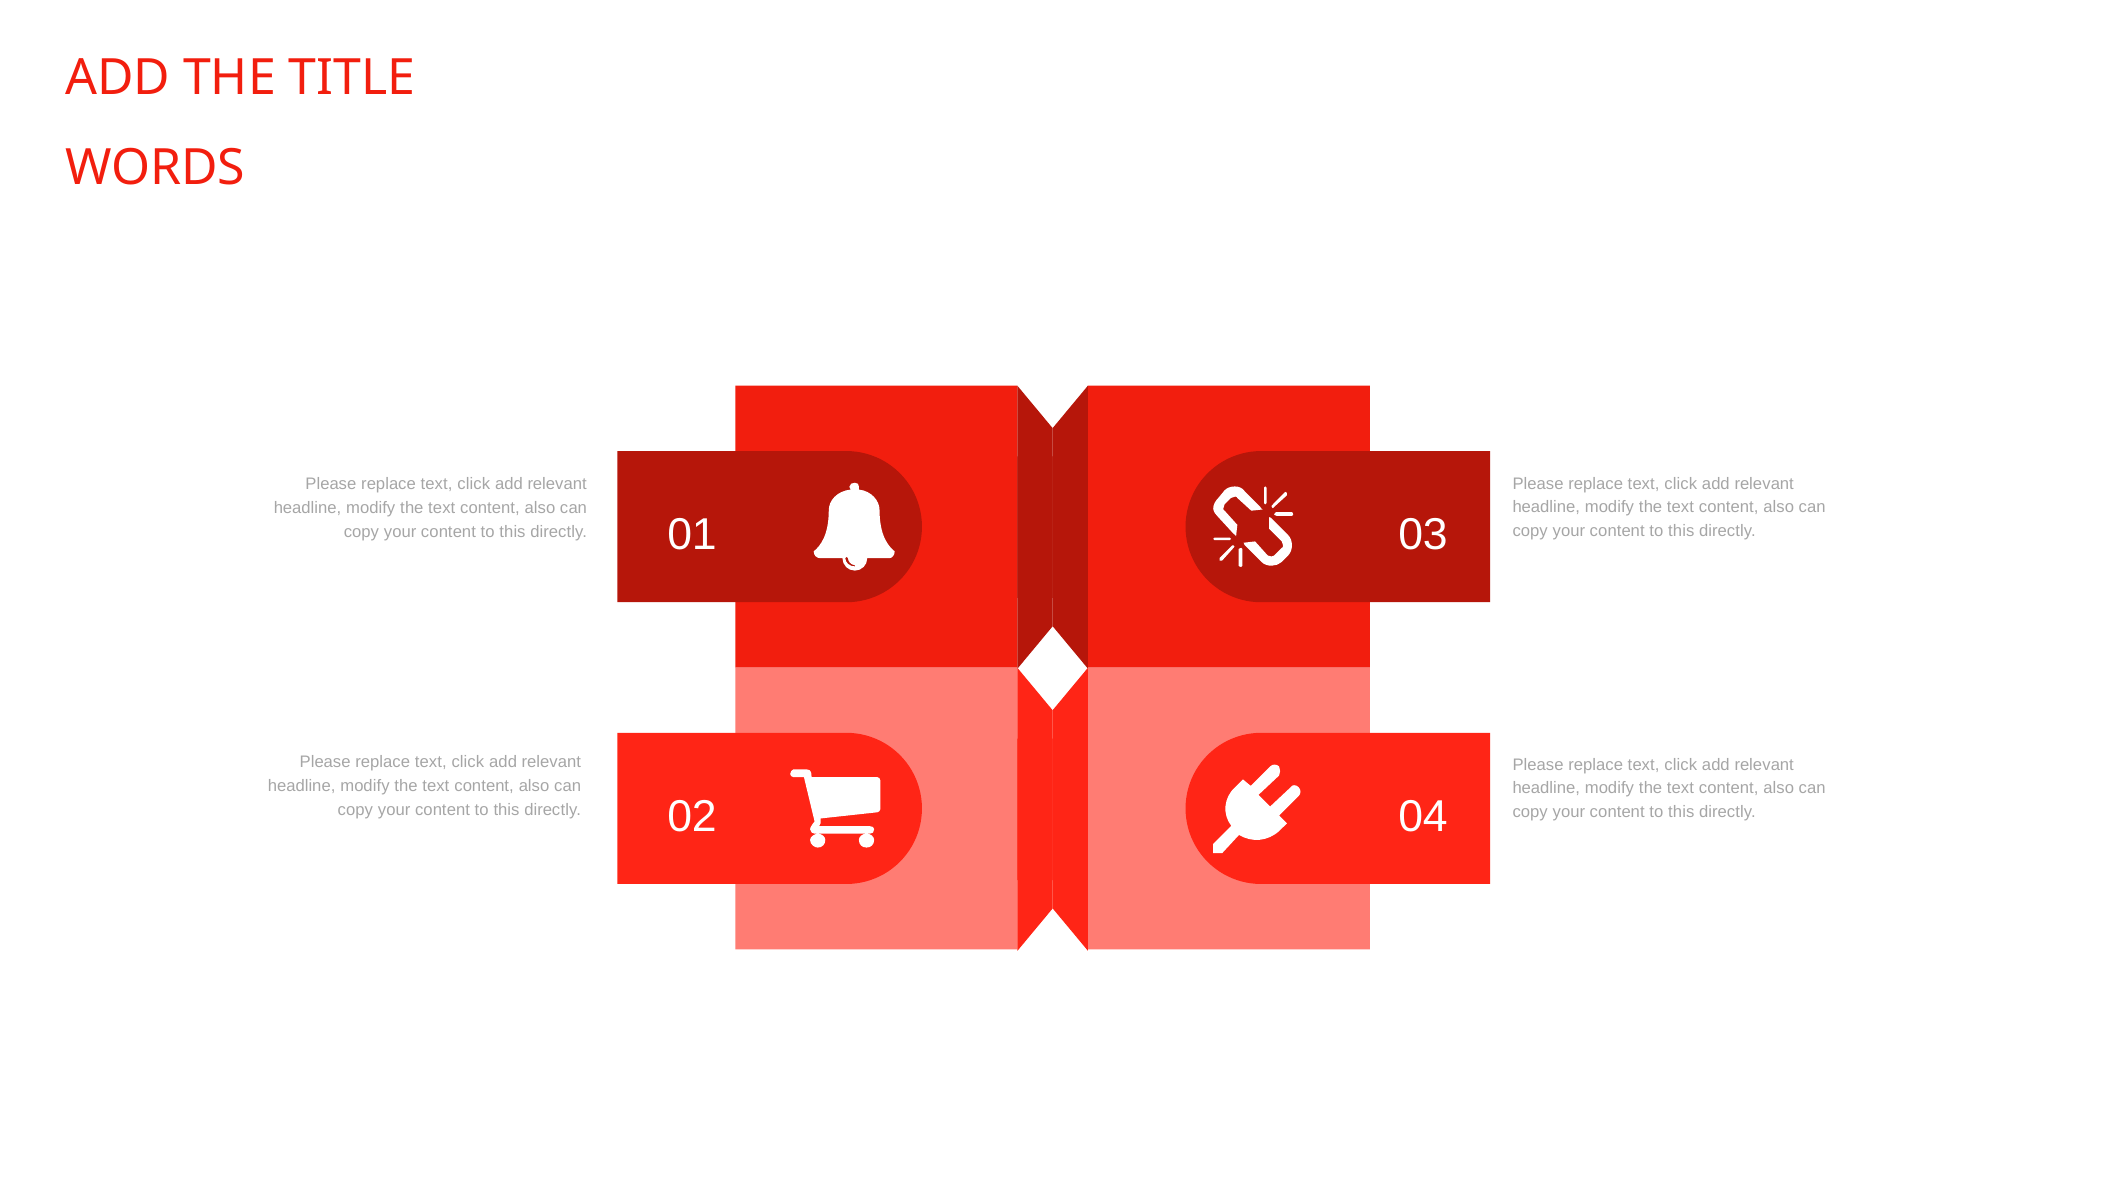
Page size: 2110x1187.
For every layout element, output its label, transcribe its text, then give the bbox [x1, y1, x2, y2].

text_box Please replace text, click add relevant headline, modify the text content, also can copy your content to this directly. [1512, 749, 1840, 822]
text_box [1052, 667, 1370, 951]
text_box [735, 385, 1052, 667]
text_box 04 [1378, 779, 1468, 837]
text_box [1370, 450, 1492, 604]
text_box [735, 667, 1052, 951]
text_box Please replace text, click add relevant headline, modify the text content, also can copy your content to this directly. [259, 747, 582, 819]
text_box [1370, 731, 1492, 886]
text_box 03 [1378, 498, 1468, 556]
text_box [1052, 385, 1370, 667]
text_box 02 [647, 779, 735, 837]
text_box ADD THE TITLE WORDS [50, 7, 583, 202]
text_box [616, 731, 735, 886]
text_box 01 [647, 498, 735, 556]
text_box Please replace text, click add relevant headline, modify the text content, also can copy your content to this directly. [265, 469, 588, 541]
text_box Please replace text, click add relevant headline, modify the text content, also can copy your content to this directly. [1512, 468, 1840, 541]
text_box [616, 450, 735, 604]
